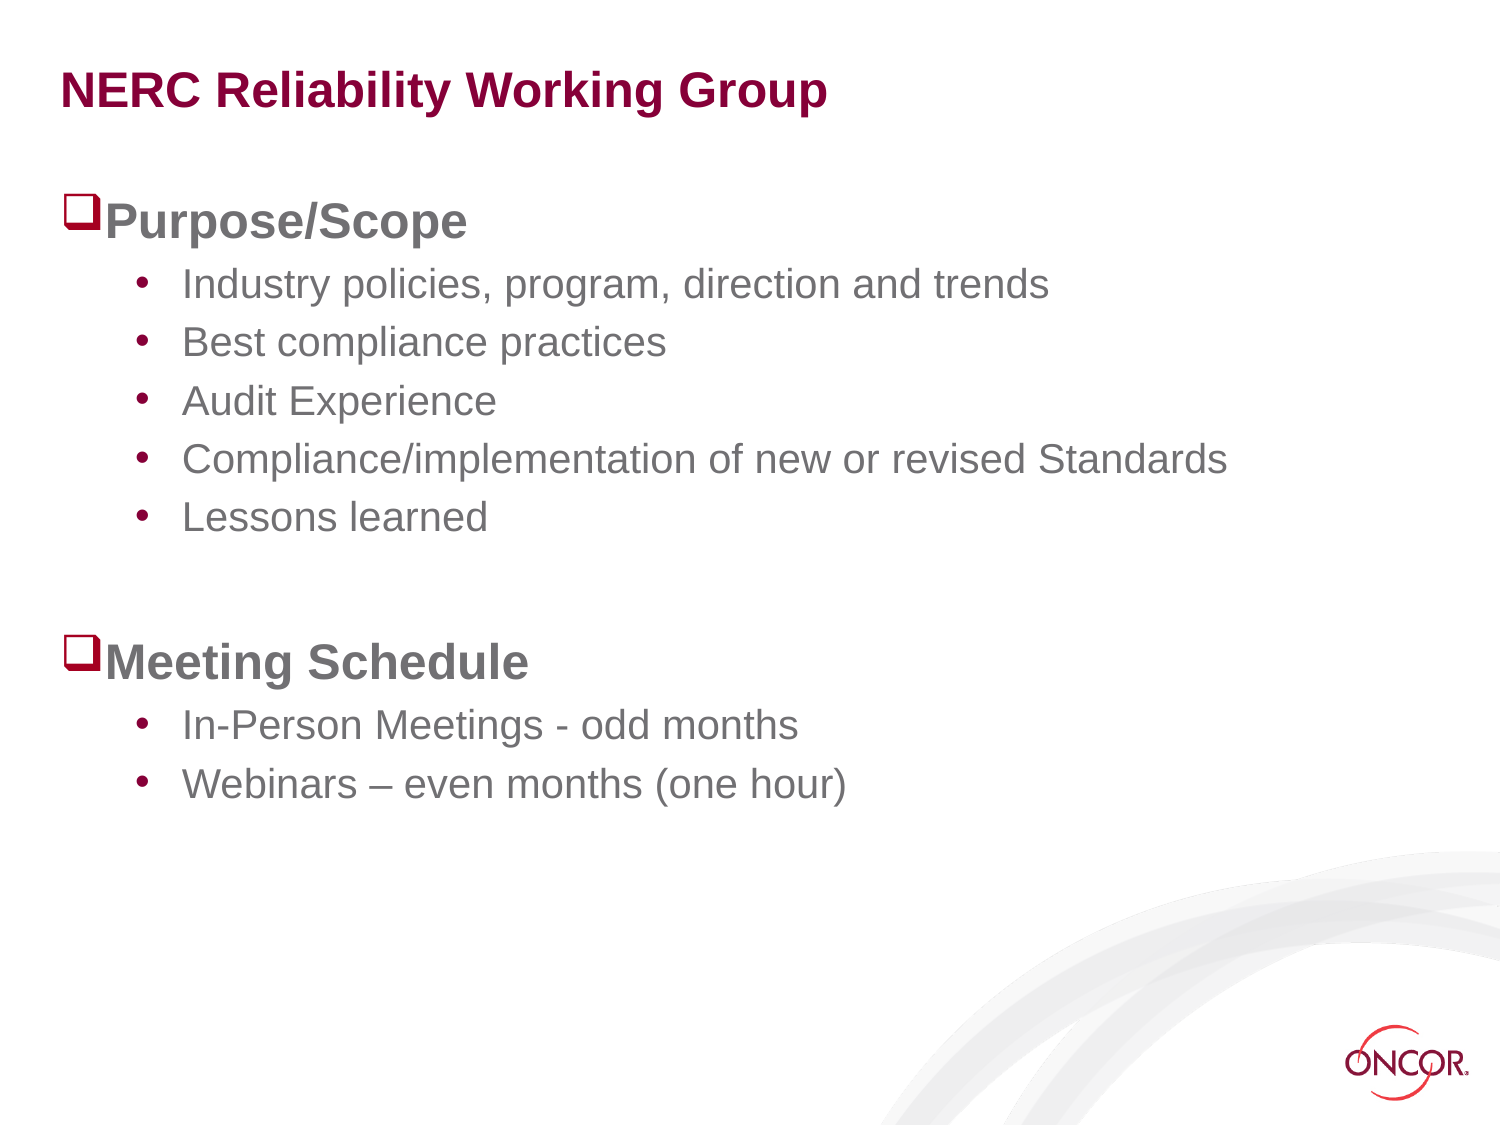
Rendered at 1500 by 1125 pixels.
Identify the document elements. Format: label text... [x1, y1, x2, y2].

title NERC Reliability Working Group [29, 0, 1353, 188]
list Purpose/Scope Industry policies, program, direction and trends Best compliance practices Audit Experience Compliance/implementation of new or revised Standards Lessons learned Meeting Schedule In-Person Meetings - odd months Webinars – even months (one hour) [29, 188, 1423, 959]
picture [798, 798, 1500, 1125]
